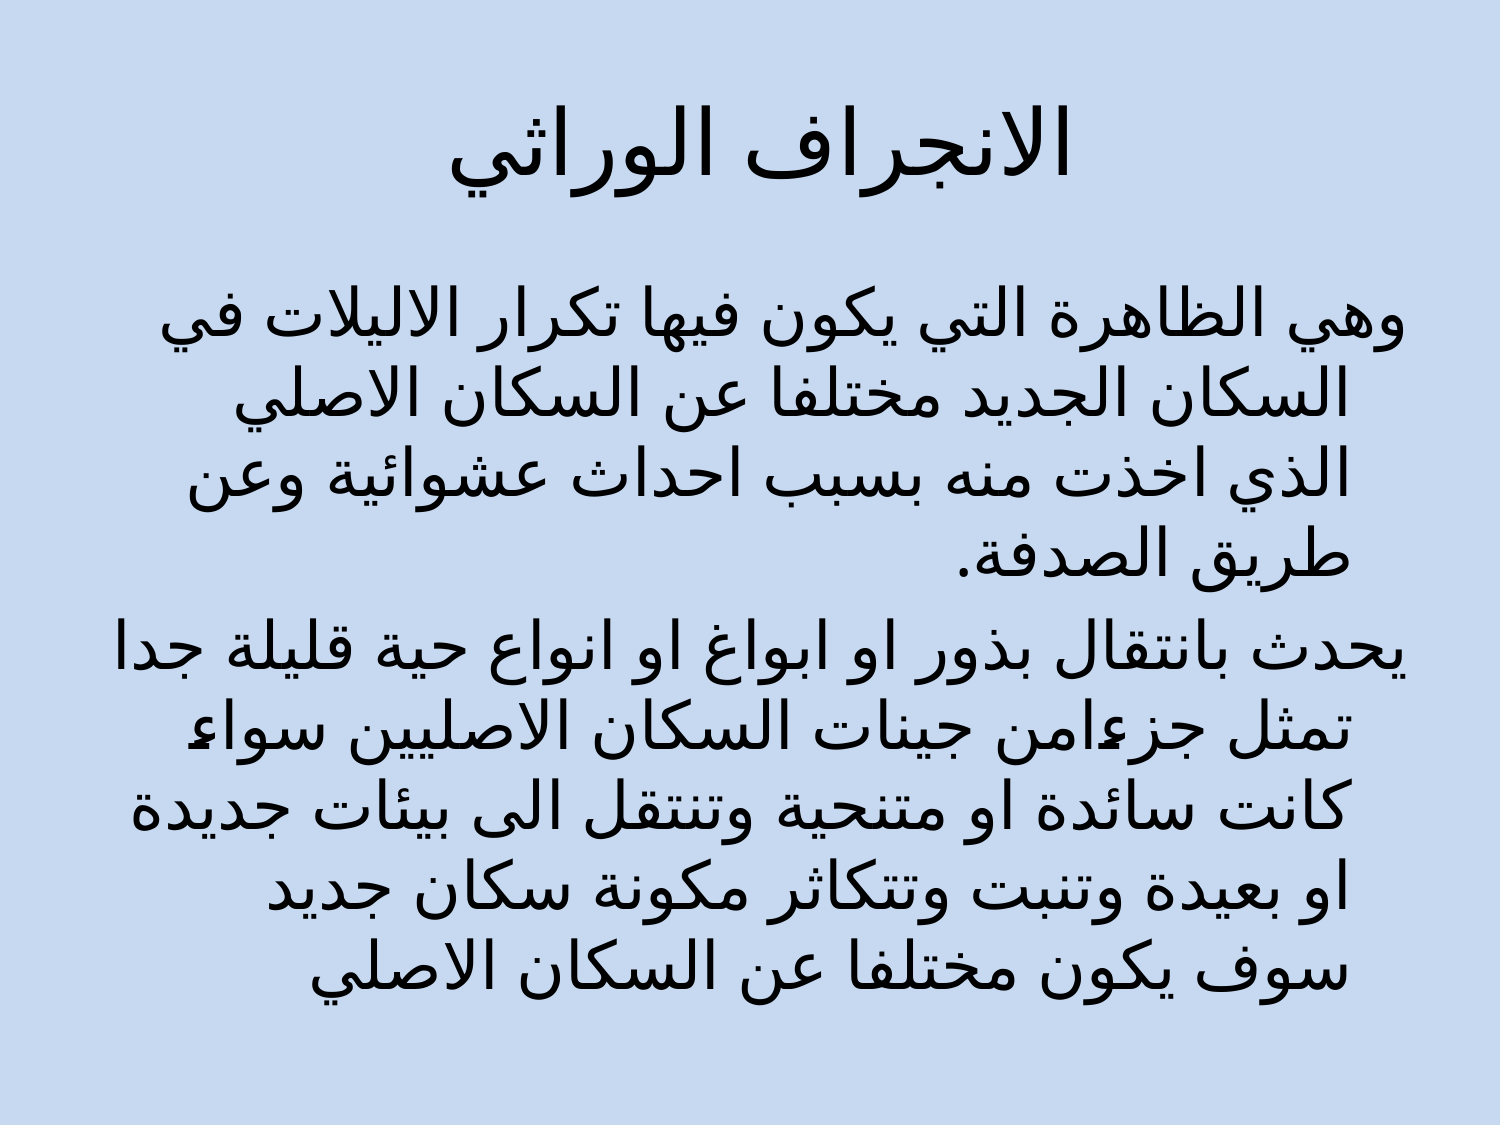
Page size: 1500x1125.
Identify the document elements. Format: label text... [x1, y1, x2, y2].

title الانجراف الوراثي [75, 45, 1425, 233]
list وهي الظاهرة التي يكون فيها تكرار الاليلات في السكان الجديد مختلفا عن السكان الاصلي الذي اخذت منه بسبب احداث عشوائية وعن طريق الصدفة. يحدث بانتقال بذور او ابواغ او انواع حية قليلة جدا تمثل جزءامن جينات السكان الاصليين سواء كانت سائدة او متنحية وتنتقل الى بيئات جديدة او بعيدة وتنبت وتتكاثر مكونة سكان جديد سوف يكون مختلفا عن السكان الاصلي [75, 262, 1425, 1005]
